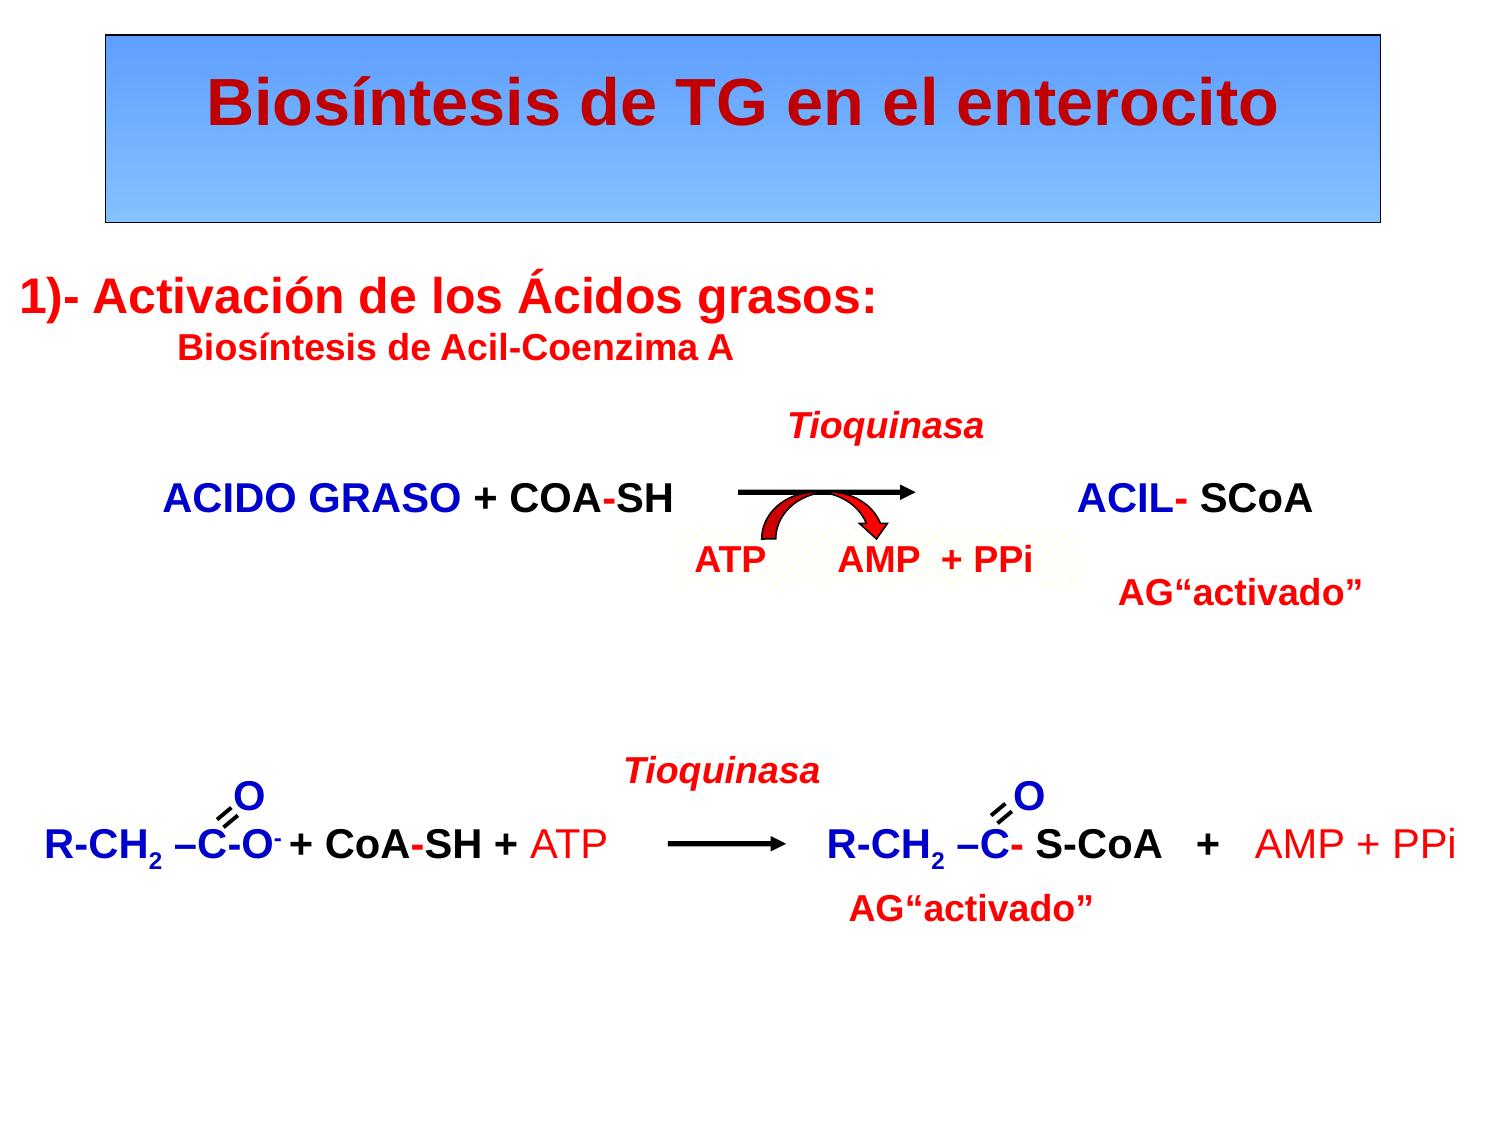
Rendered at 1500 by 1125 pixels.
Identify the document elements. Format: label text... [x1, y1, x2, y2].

text_box 1)- Activación de los Ácidos grasos: Biosíntesis de Acil-Coenzima A [4, 210, 908, 376]
title Biosíntesis de TG en el enterocito [105, 34, 1381, 223]
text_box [147, 463, 1365, 530]
text_box Tioquinasa [750, 393, 1022, 454]
text_box AG“activado” [1103, 515, 1379, 621]
text_box Tioquinasa [585, 738, 858, 769]
text_box ATP AMP + PPi [679, 538, 1079, 588]
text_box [29, 770, 1477, 877]
text_box AG“activado” [833, 885, 1109, 937]
